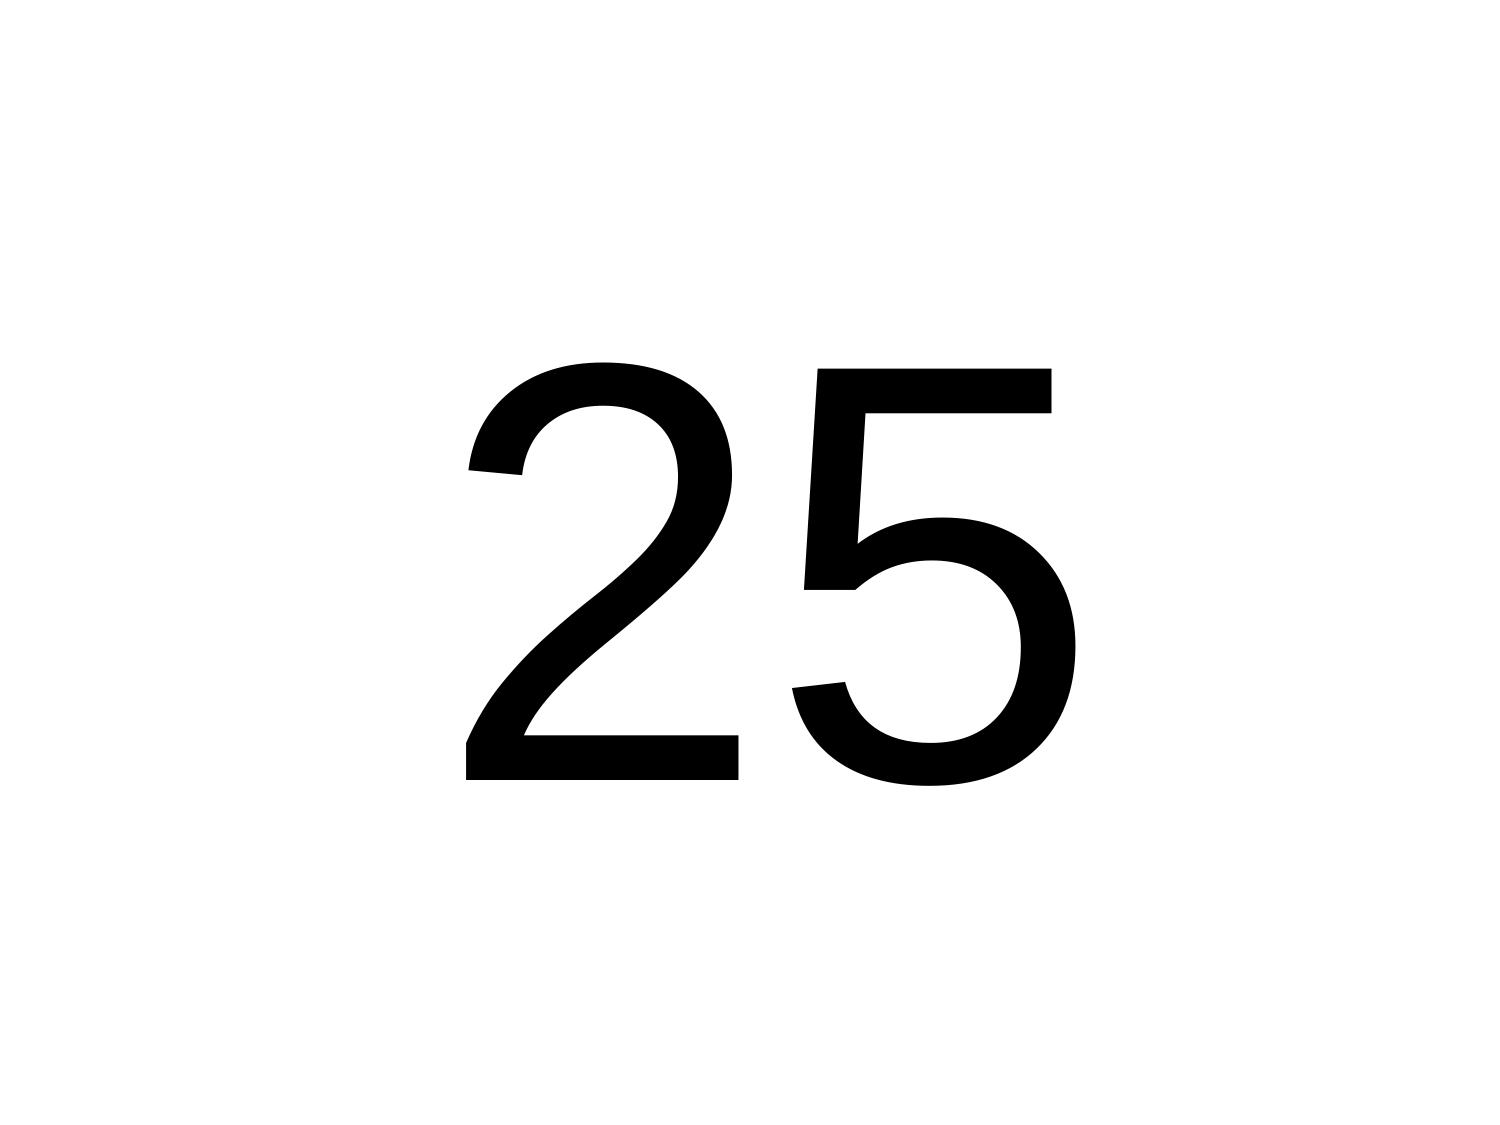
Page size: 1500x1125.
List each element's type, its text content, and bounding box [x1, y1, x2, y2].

text_box 25 [212, 174, 1325, 908]
